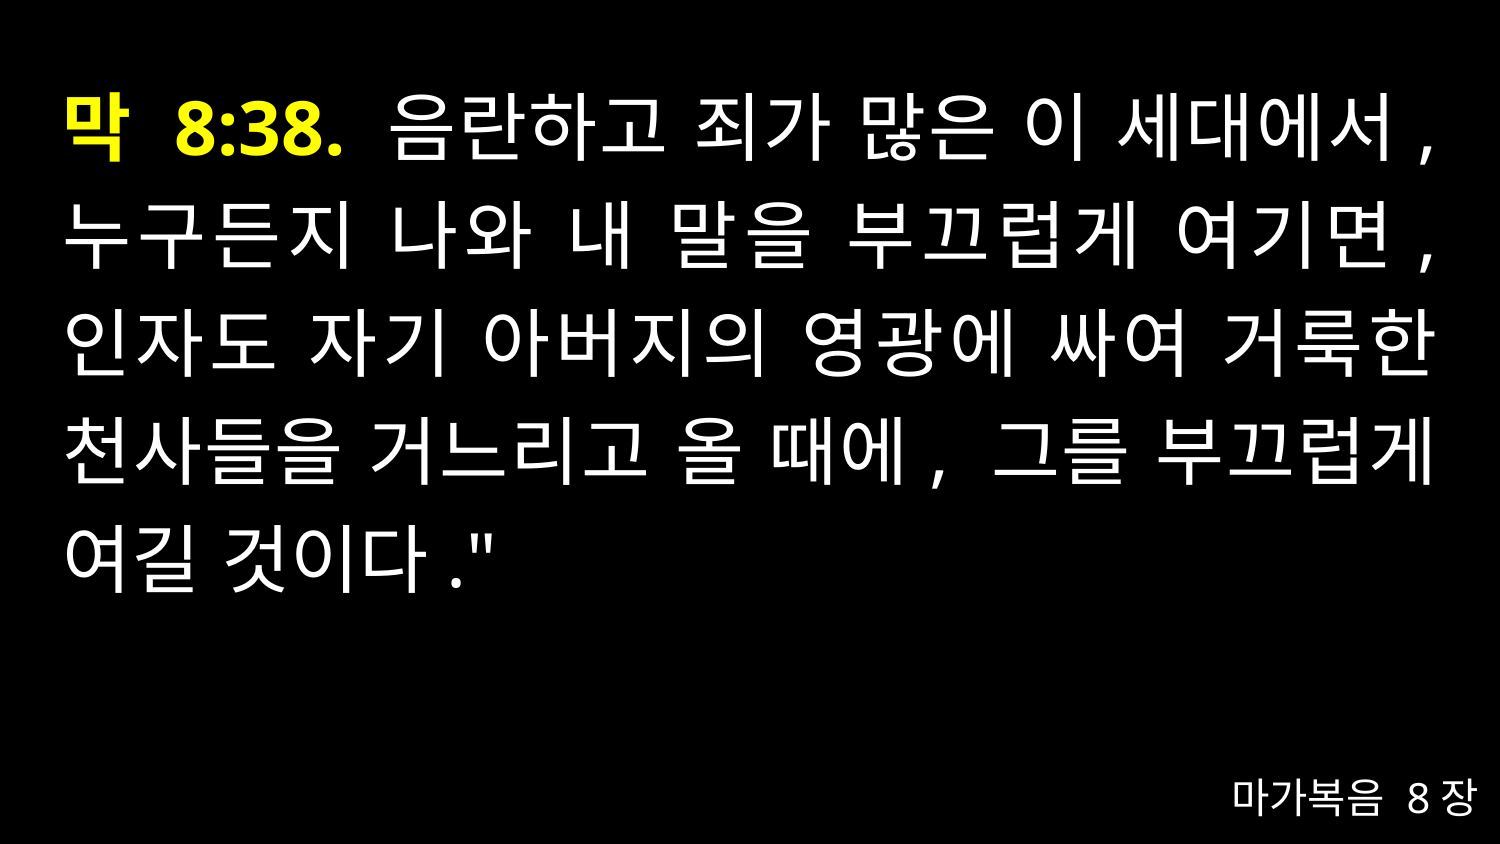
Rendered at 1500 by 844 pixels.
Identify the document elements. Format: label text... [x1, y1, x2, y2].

subtitle 마가복음 8장 [916, 770, 1500, 844]
title 막 8:38. 음란하고 죄가 많은 이 세대에서, 누구든지 나와 내 말을 부끄럽게 여기면, 인자도 자기 아버지의 영광에 싸여 거룩한 천사들을 거느리고 올 때에, 그를 부끄럽게 여길 것이다." [0, 0, 1500, 844]
